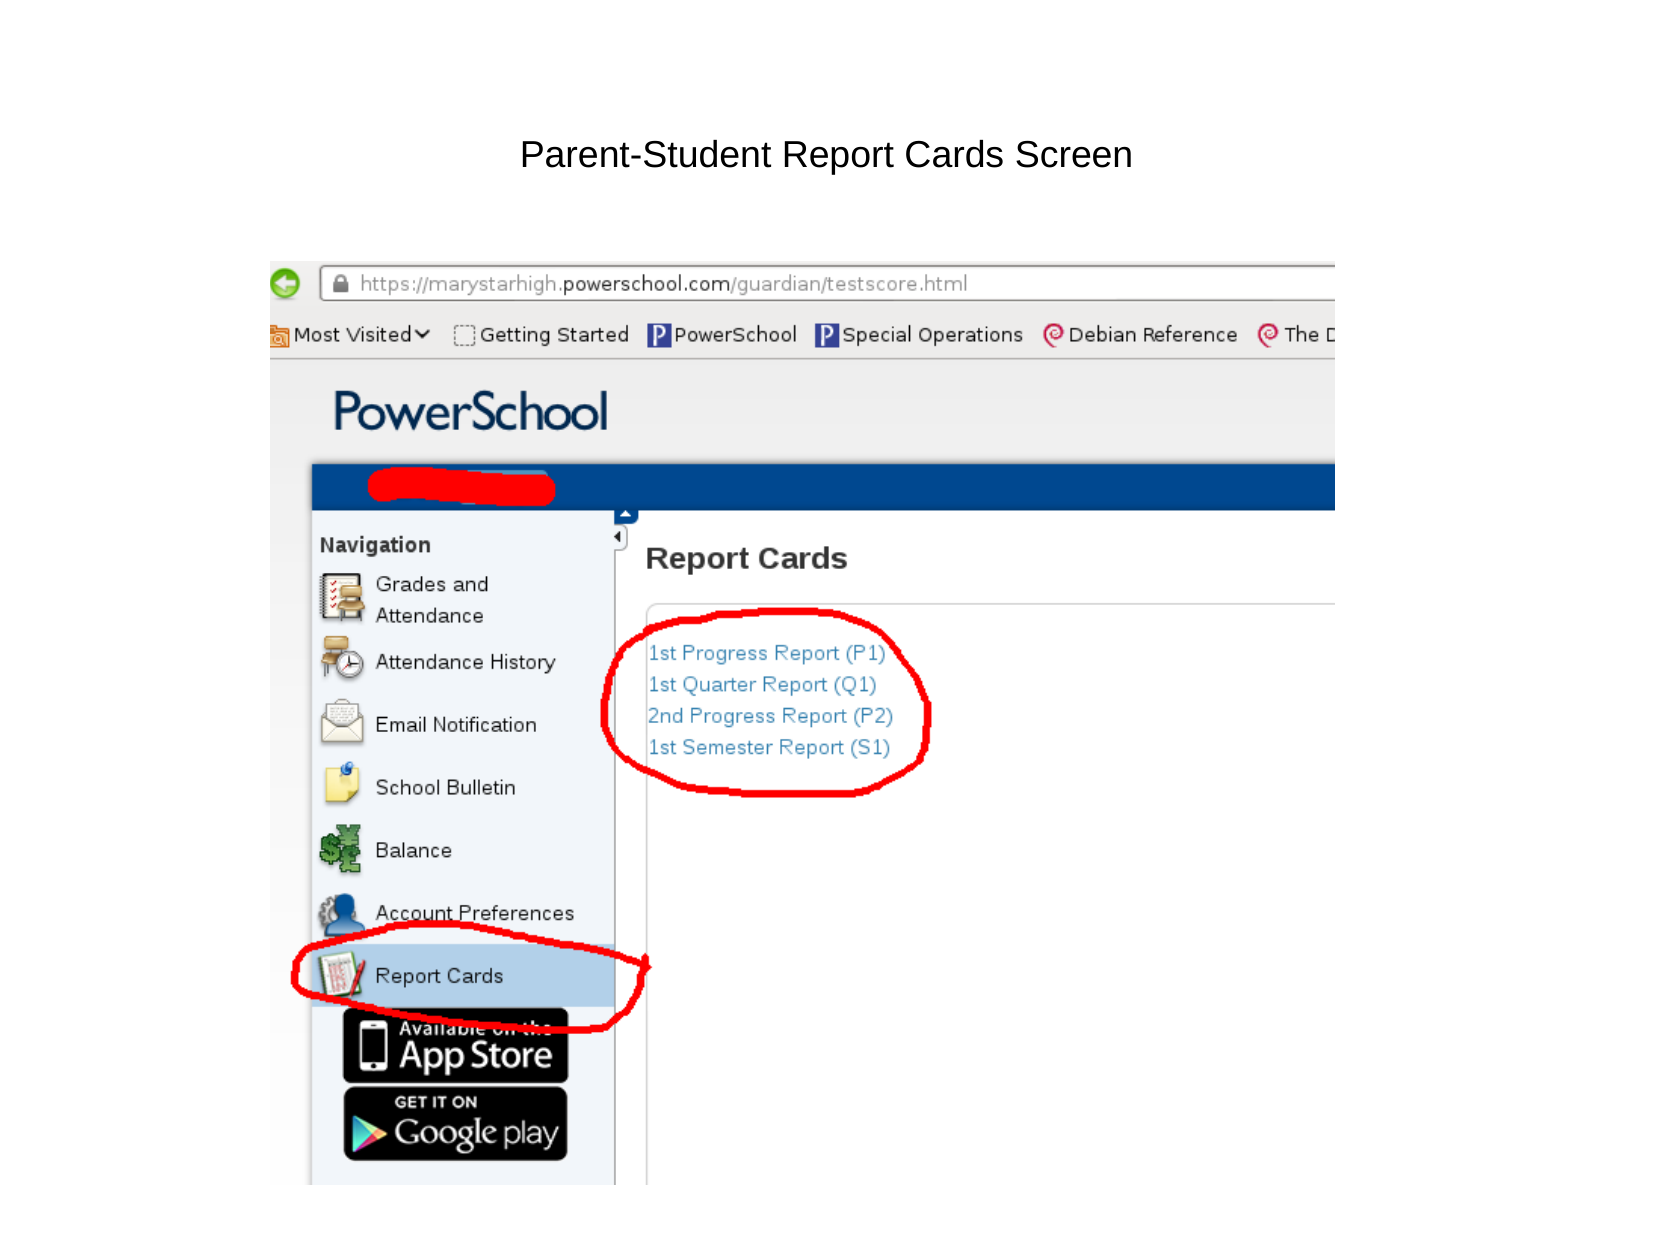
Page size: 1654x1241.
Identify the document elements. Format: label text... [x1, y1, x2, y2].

picture [269, 261, 1336, 1186]
text_box Parent-Student Report Cards Screen [82, 49, 1571, 257]
